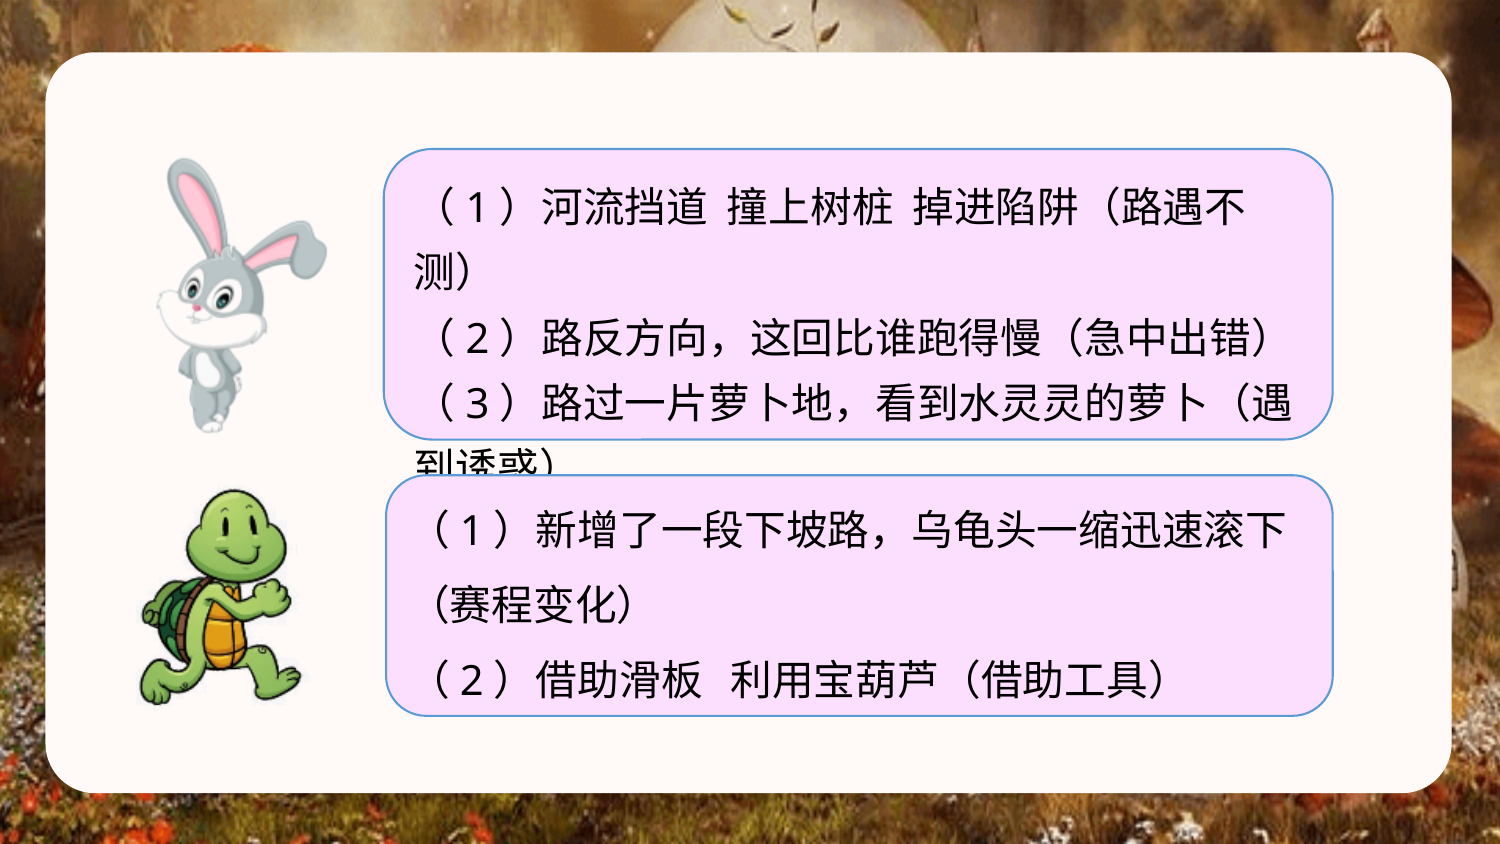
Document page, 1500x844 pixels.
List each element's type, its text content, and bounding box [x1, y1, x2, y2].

text_box （1）河流挡道 撞上树桩 掉进陷阱（路遇不测） （2）路反方向，这回比谁跑得慢（急中出错） （3）路过一片萝卜地，看到水灵灵的萝卜（遇到诱惑） [402, 160, 1333, 473]
text_box [382, 147, 1317, 431]
text_box （1）新增了一段下坡路，乌龟头一缩迅速滚下（赛程变化） （2）借助滑板 利用宝葫芦（借助工具） [396, 473, 1333, 710]
text_box [403, 710, 1316, 717]
picture [0, 0, 1500, 844]
text_box [385, 487, 396, 704]
